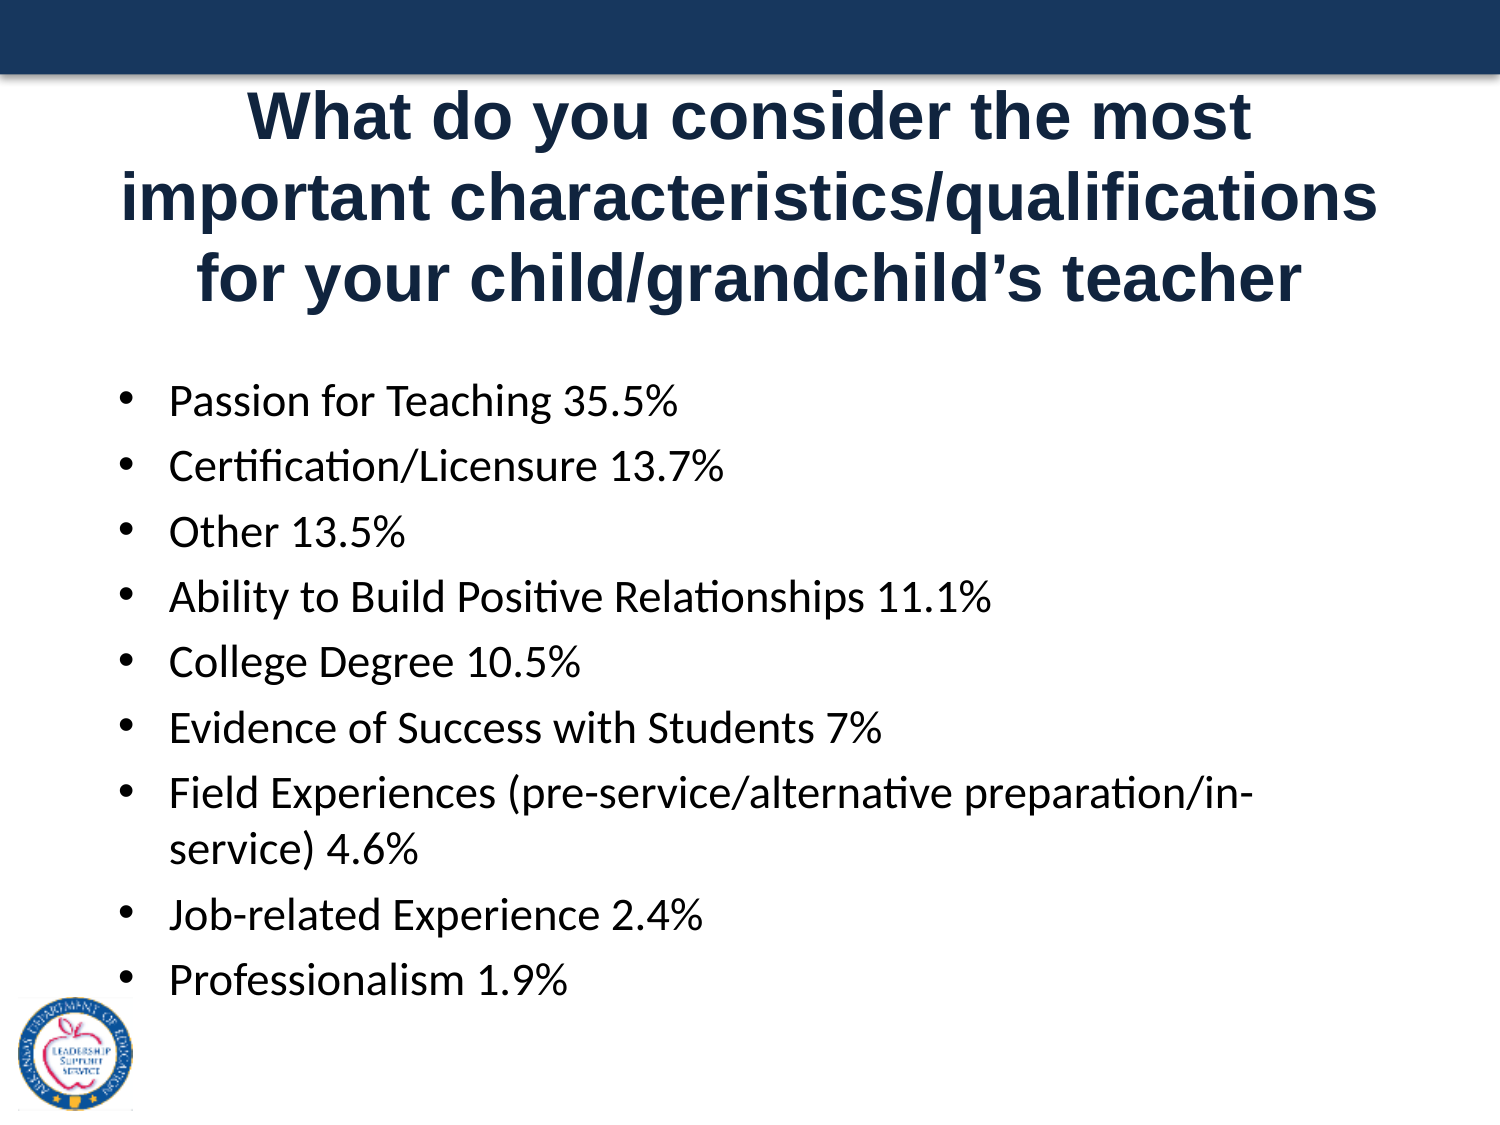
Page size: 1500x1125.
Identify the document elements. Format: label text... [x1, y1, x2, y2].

title What do you consider the most important characteristics/qualifications for your child/grandchild’s teacher [103, 89, 1397, 362]
text_box [0, 0, 1500, 76]
picture [18, 997, 133, 1111]
list Passion for Teaching 35.5% Certification/Licensure 13.7% Other 13.5% Ability to Build Positive Relationships 11.1% College Degree 10.5% Evidence of Success with Students 7% Field Experiences (pre-service/alternative preparation/in-service) 4.6% Job-related Experience 2.4% Professionalism 1.9% [103, 362, 1397, 1014]
